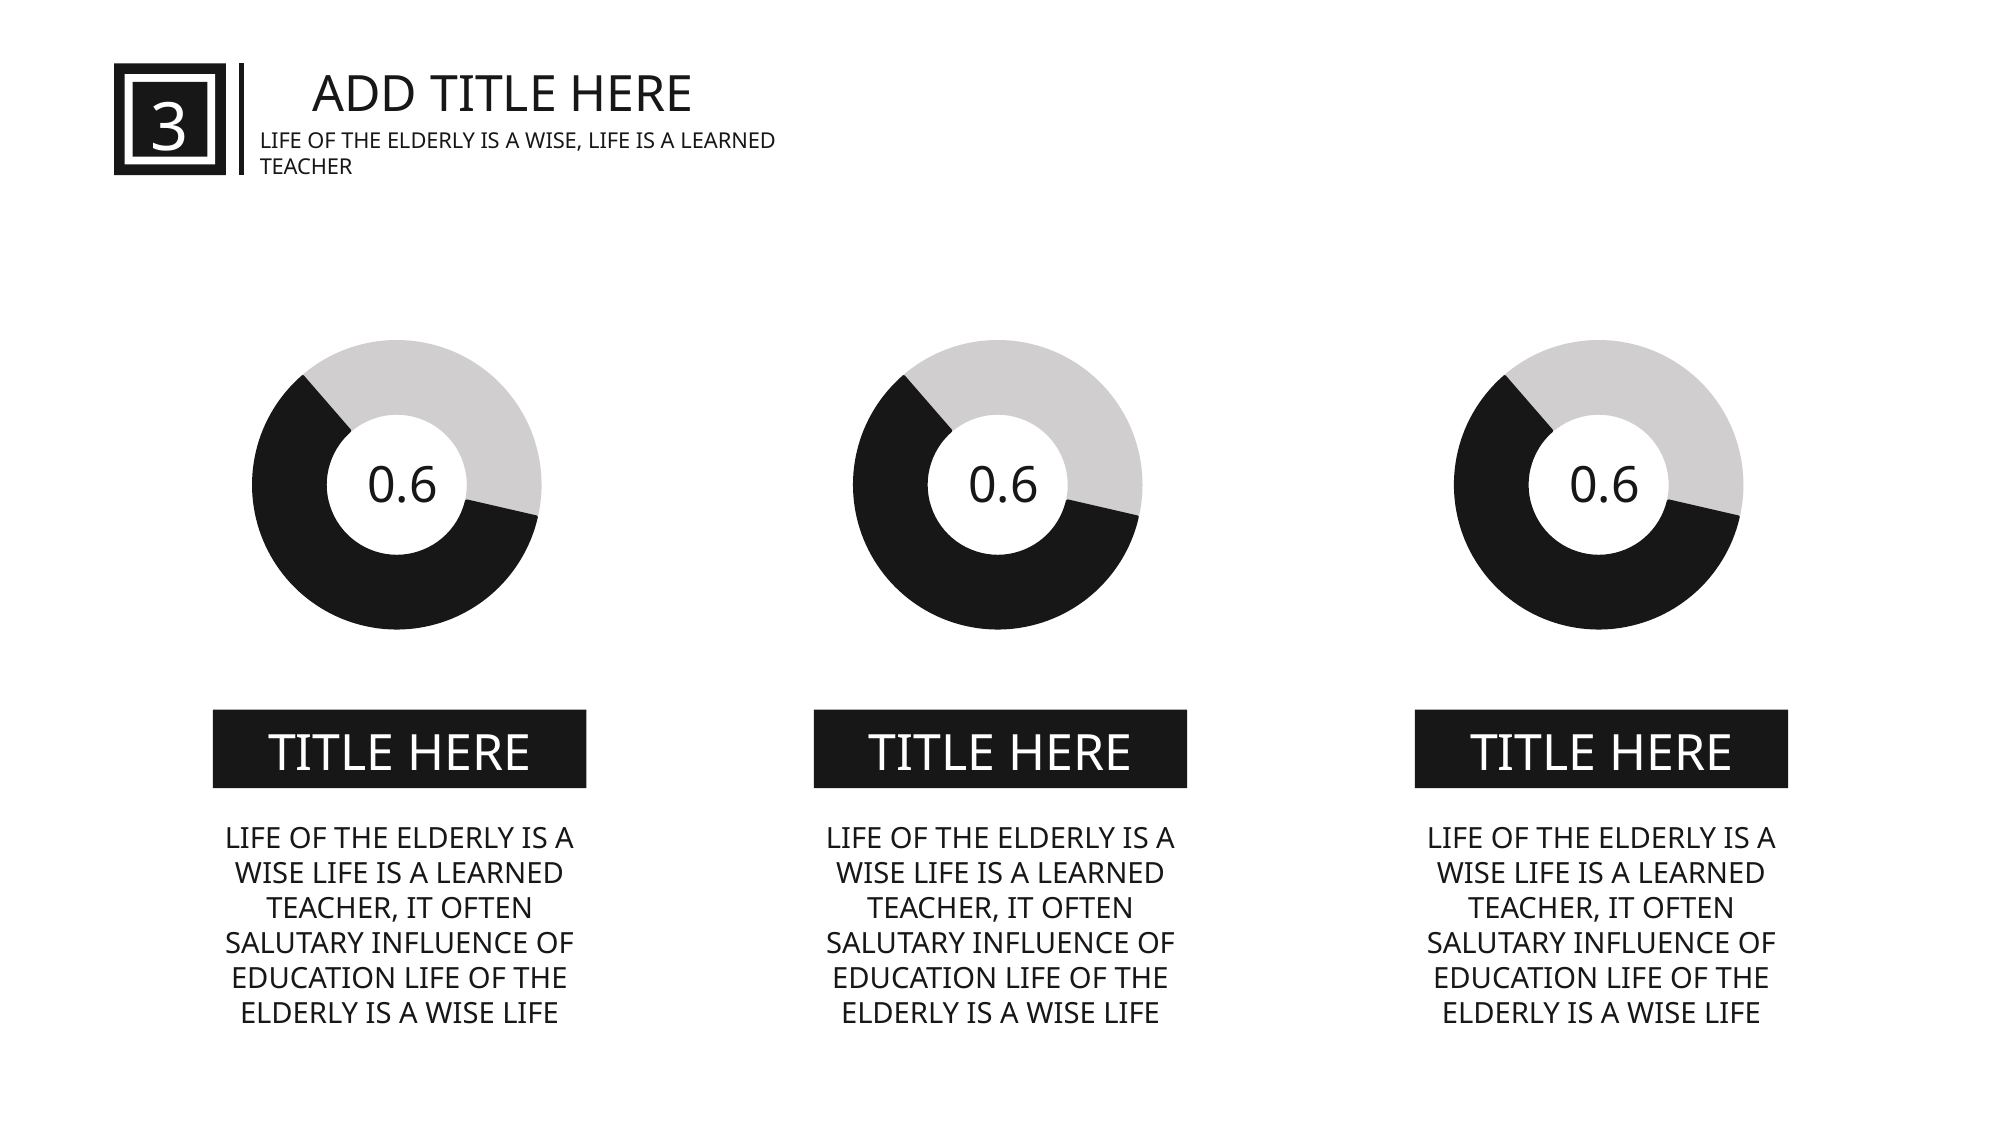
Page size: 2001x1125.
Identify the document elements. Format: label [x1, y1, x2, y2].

text_box [791, 709, 1211, 1040]
text_box [114, 53, 841, 188]
text_box [190, 709, 610, 1040]
text_box [1391, 709, 1812, 1040]
chart [742, 334, 1254, 676]
chart [1343, 334, 1855, 676]
chart [141, 334, 653, 676]
